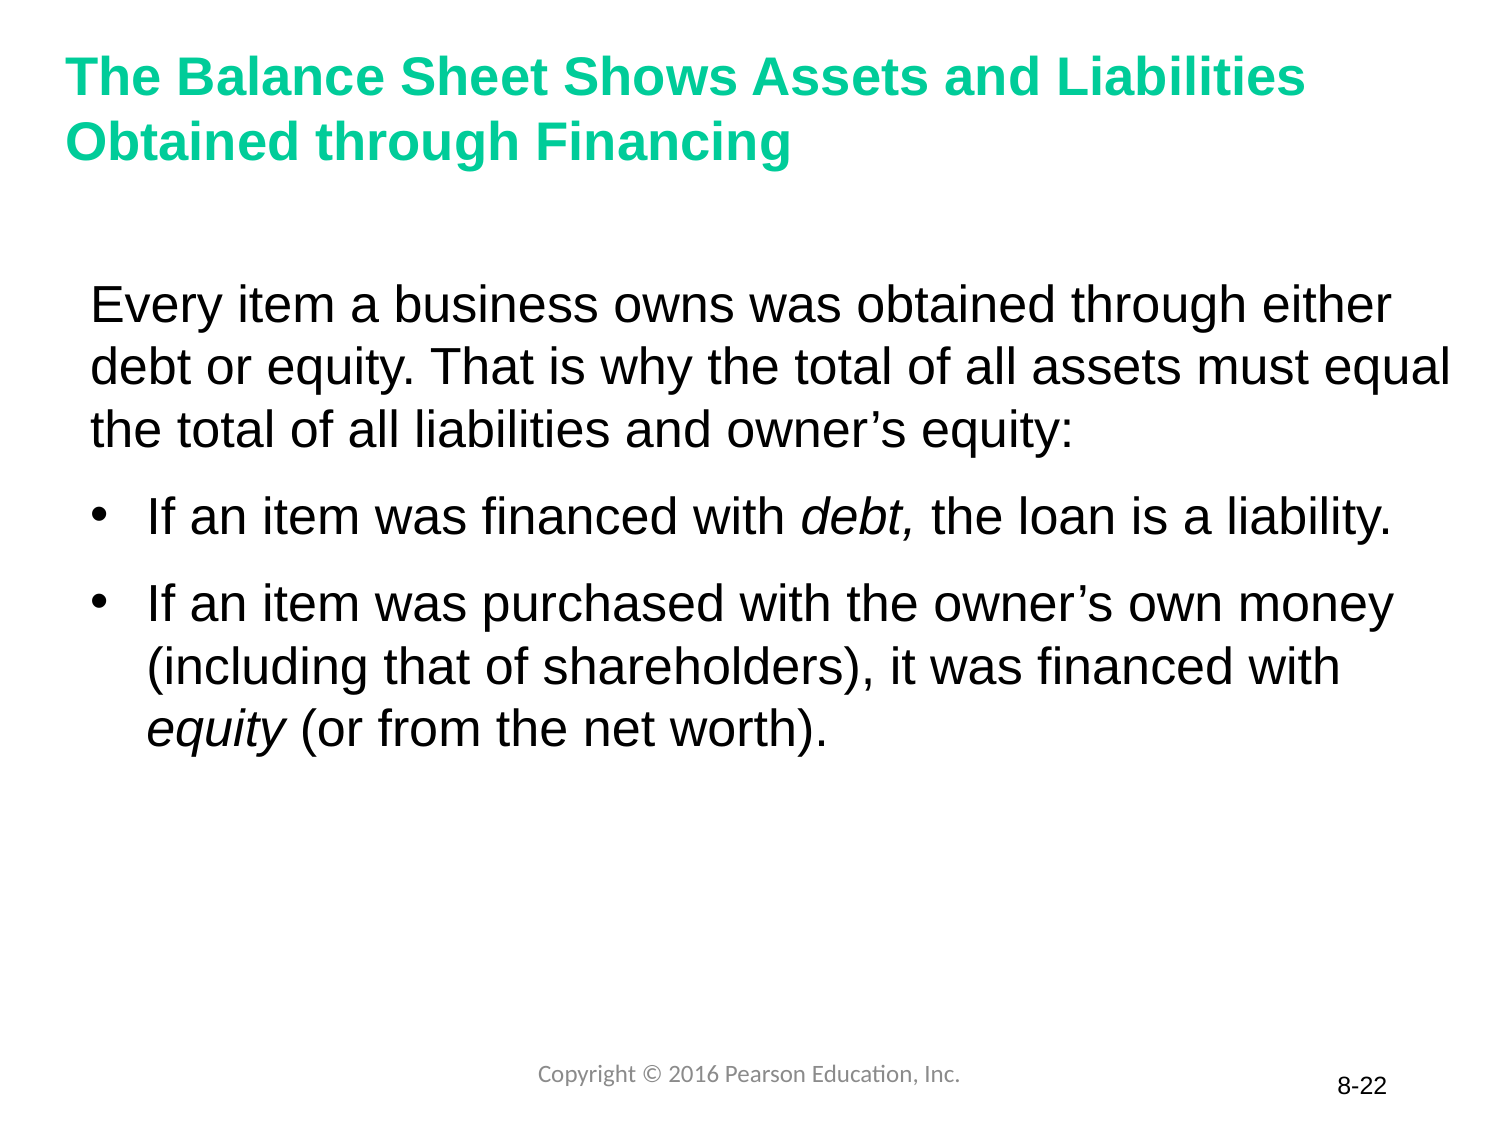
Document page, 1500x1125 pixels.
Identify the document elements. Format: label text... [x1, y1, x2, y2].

title The Balance Sheet Shows Assets and Liabilities Obtained through Financing [50, 12, 1400, 200]
footer Copyright © 2016 Pearson Education, Inc. [512, 1042, 988, 1103]
list Every item a business owns was obtained through either debt or equity. That is why the total of all assets must equal the total of all liabilities and owner’s equity: If an item was financed with debt, the loan is a liability. If an item was purchased with the owner’s own money (including that of shareholders), it was financed with equity (or from the net worth). [75, 262, 1500, 1005]
